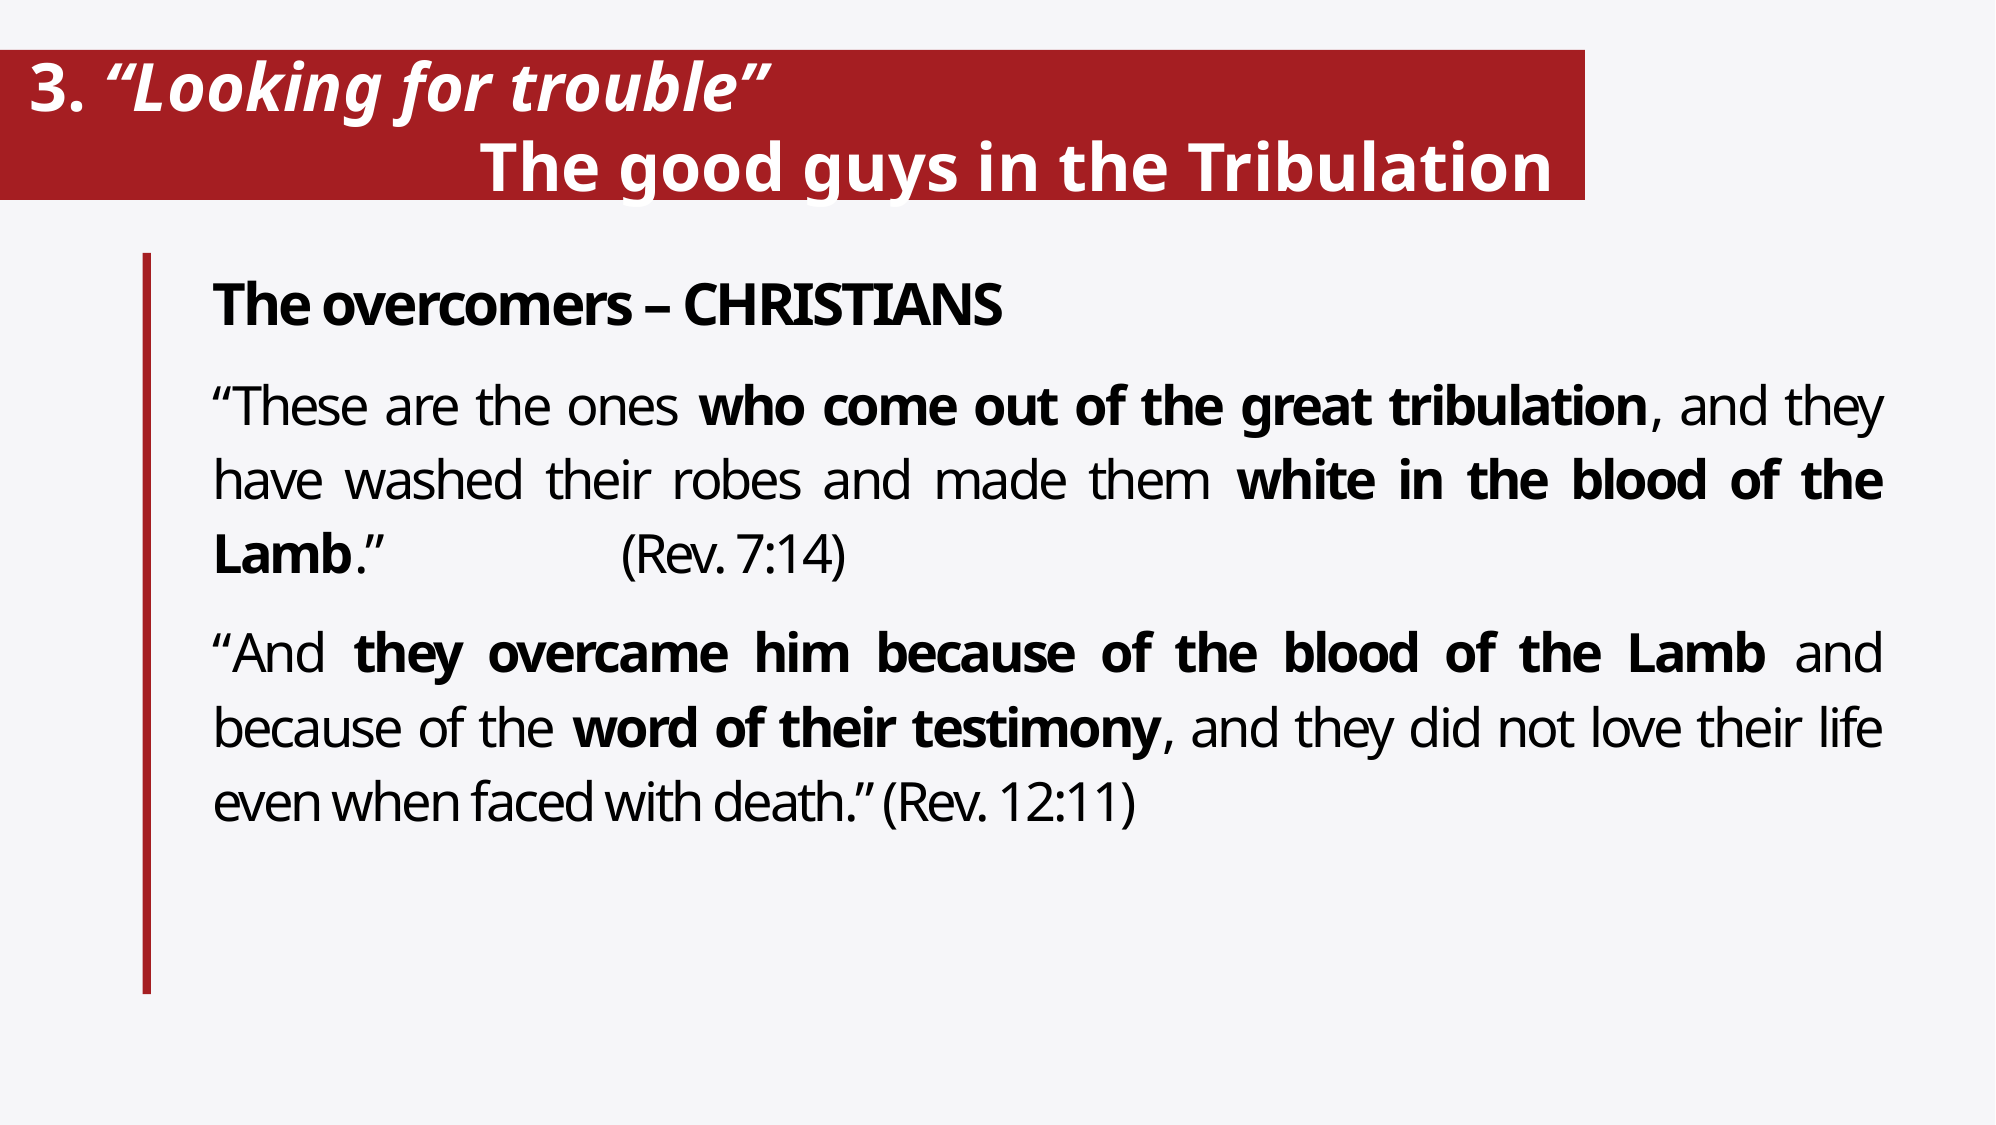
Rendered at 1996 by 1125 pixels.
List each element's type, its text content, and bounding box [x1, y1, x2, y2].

subtitle The overcomers – CHRISTIANS “These are the ones who come out of the great tribulation, and they have washed their robes and made them white in the blood of the Lamb.” (Rev. 7:14) “And they overcame him because of the blood of the Lamb and because of the word of their testimony, and they did not love their life even when faced with death.” (Rev. 12:11) [197, 249, 1898, 1000]
title 3. “Looking for trouble” The good guys in the Tribulation [14, 62, 1810, 188]
